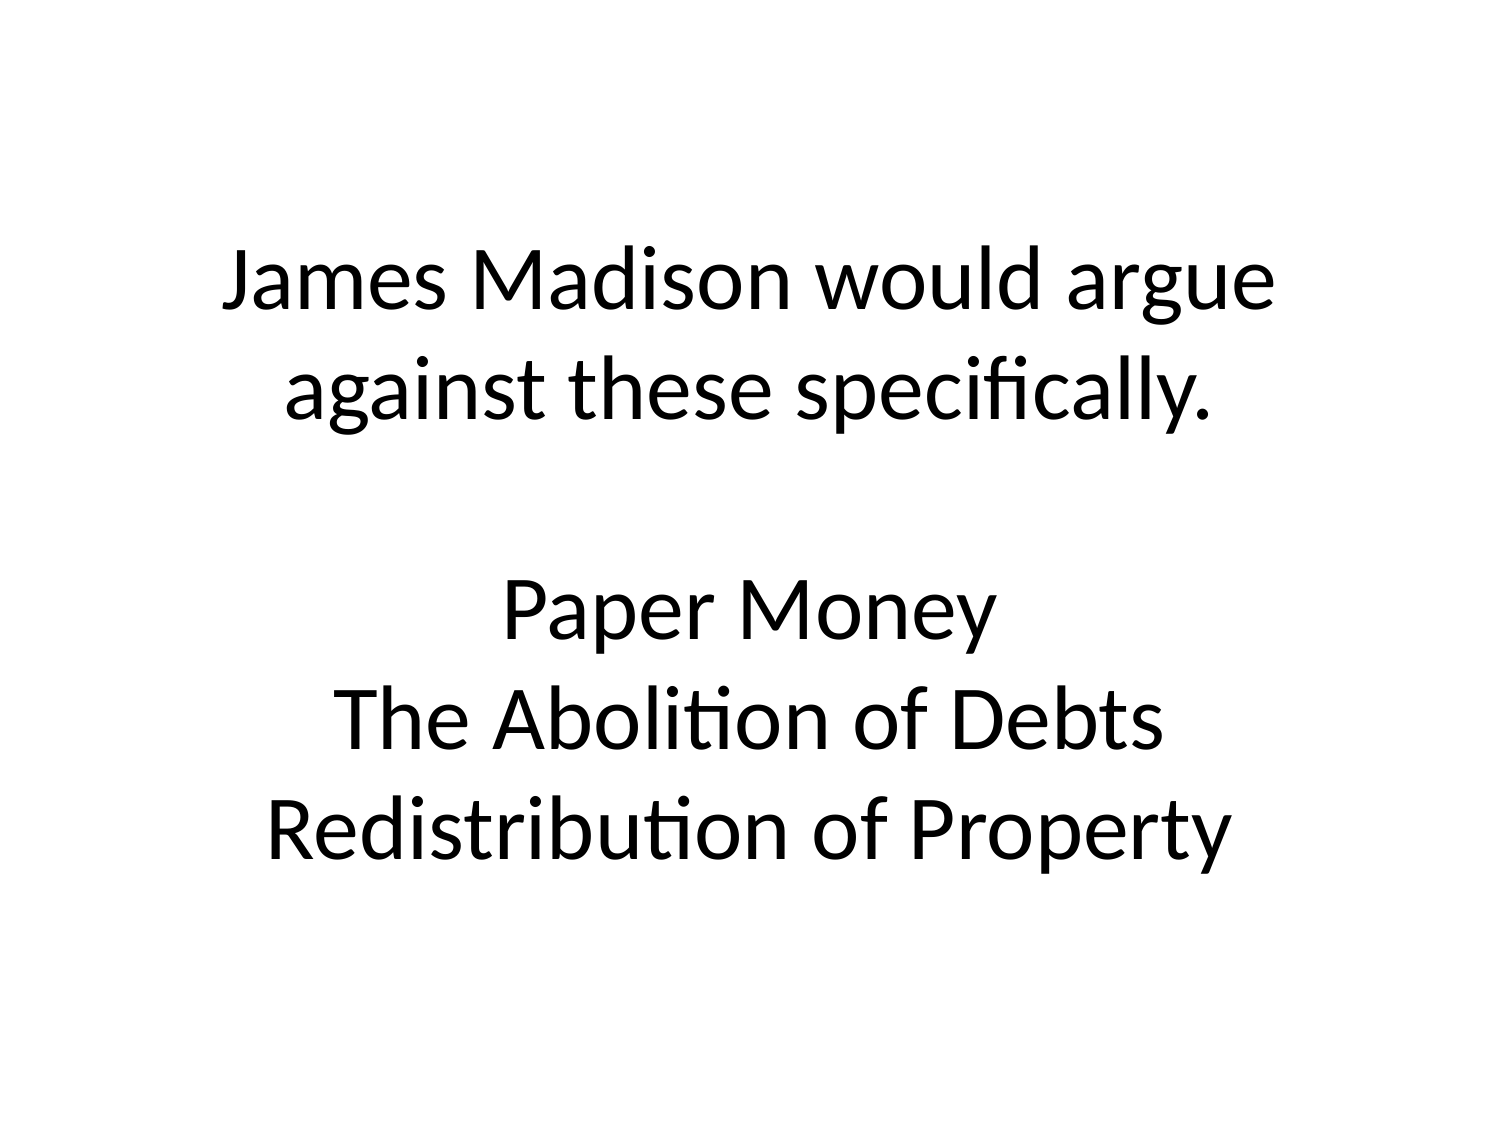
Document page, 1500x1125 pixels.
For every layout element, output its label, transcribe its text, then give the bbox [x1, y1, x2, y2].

title James Madison would argue against these specifically. Paper Money The Abolition of Debts Redistribution of Property [74, 44, 1426, 1051]
